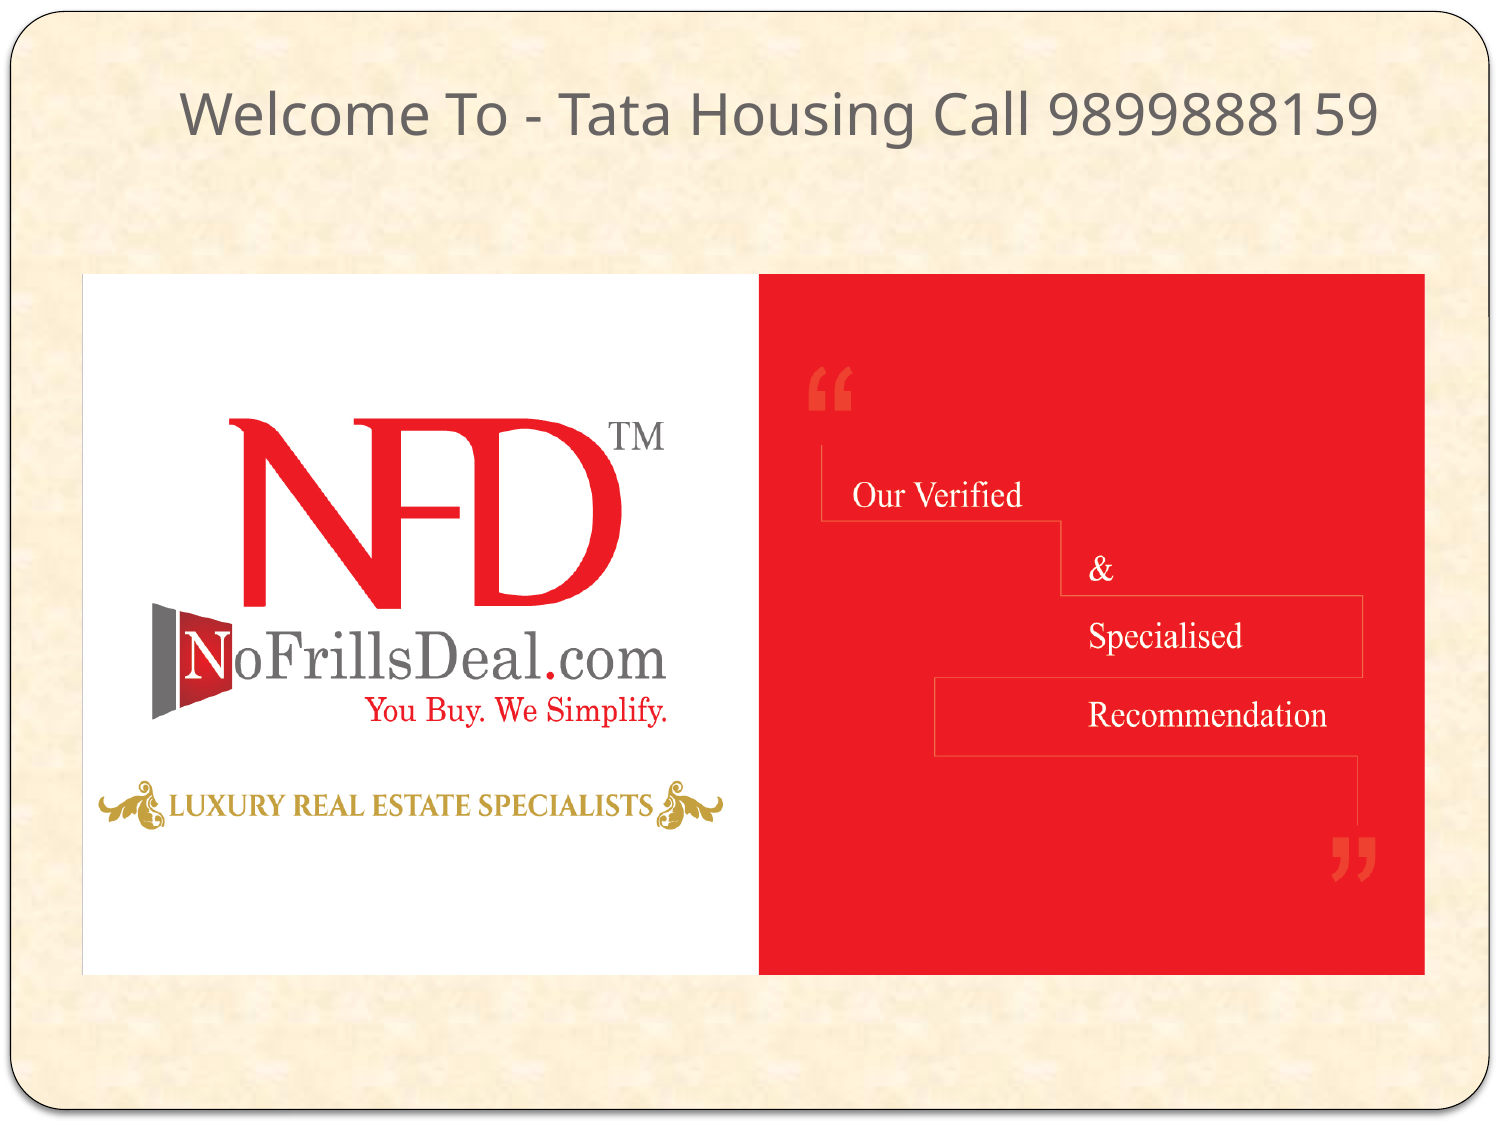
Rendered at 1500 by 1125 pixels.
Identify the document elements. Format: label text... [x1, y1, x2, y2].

picture [12, 12, 1488, 1108]
title Welcome To - Tata Housing Call 9899888159 [150, 45, 1425, 163]
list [82, 274, 1426, 976]
